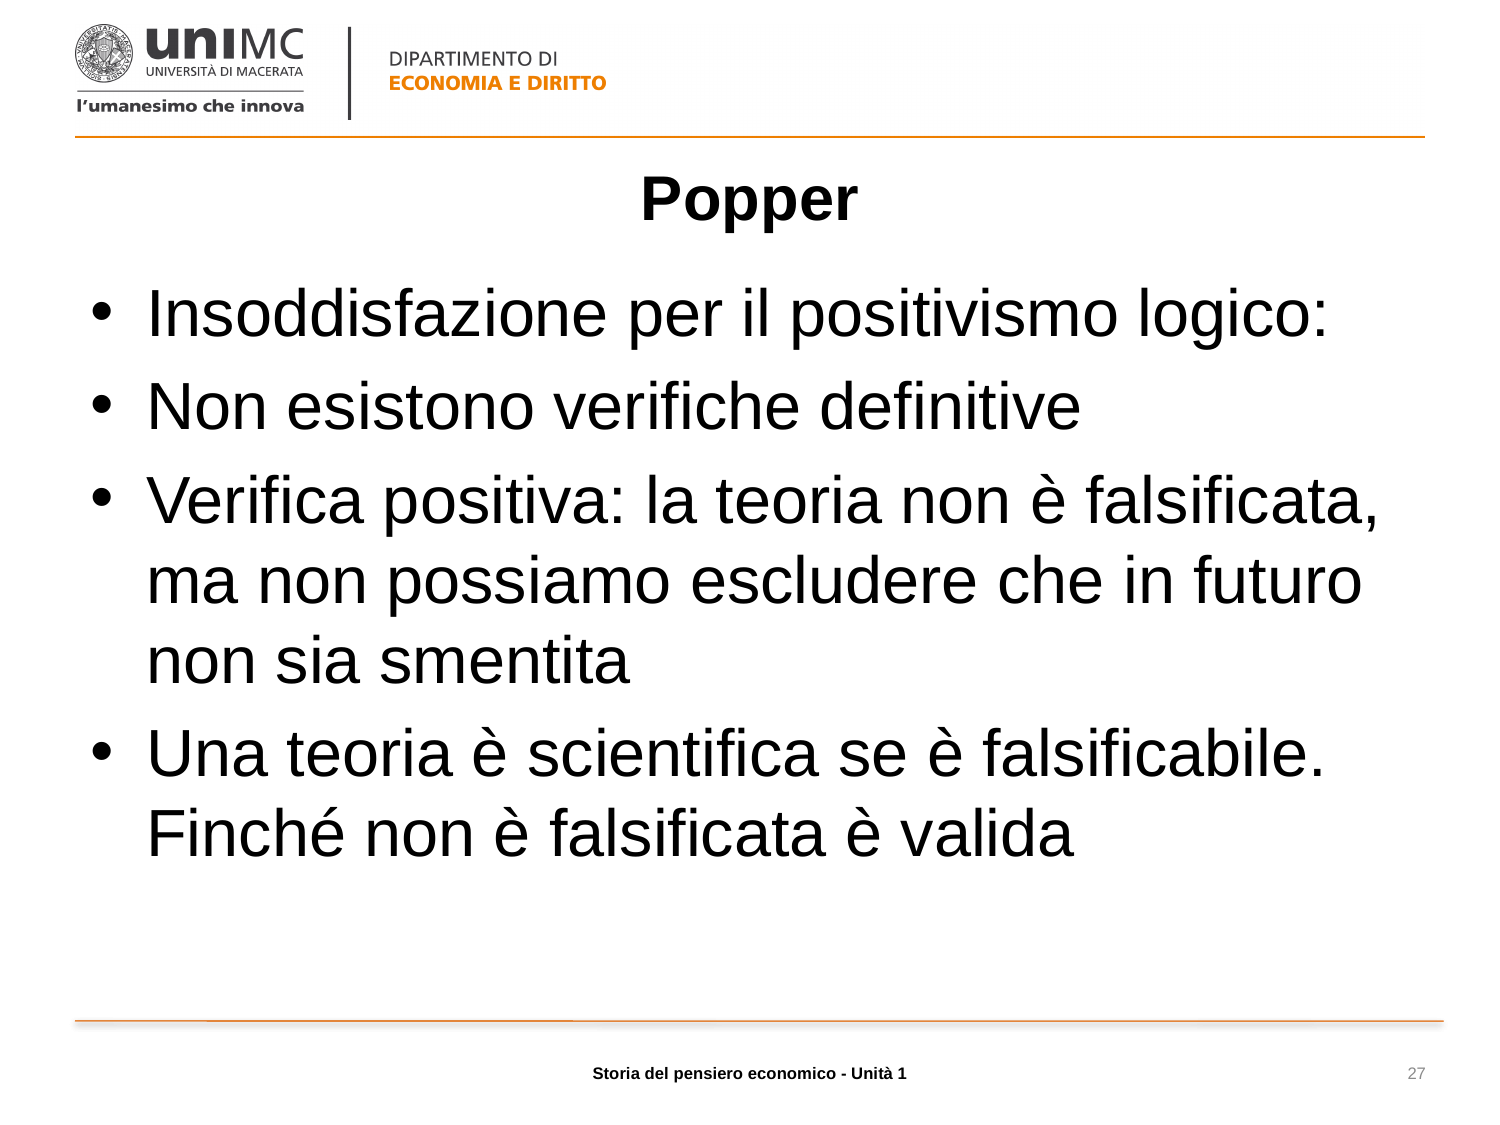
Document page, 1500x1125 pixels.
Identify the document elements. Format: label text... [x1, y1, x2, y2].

list Insoddisfazione per il positivismo logico: Non esistono verifiche definitive Verifica positiva: la teoria non è falsificata, ma non possiamo escludere che in futuro non sia smentita Una teoria è scientifica se è falsificabile. Finché non è falsificata è valida [75, 262, 1425, 1005]
slide_number 27 [1091, 1042, 1442, 1103]
picture [75, 24, 1425, 138]
footer Storia del pensiero economico - Unità 1 [512, 1042, 988, 1103]
title Popper [75, 149, 1425, 241]
